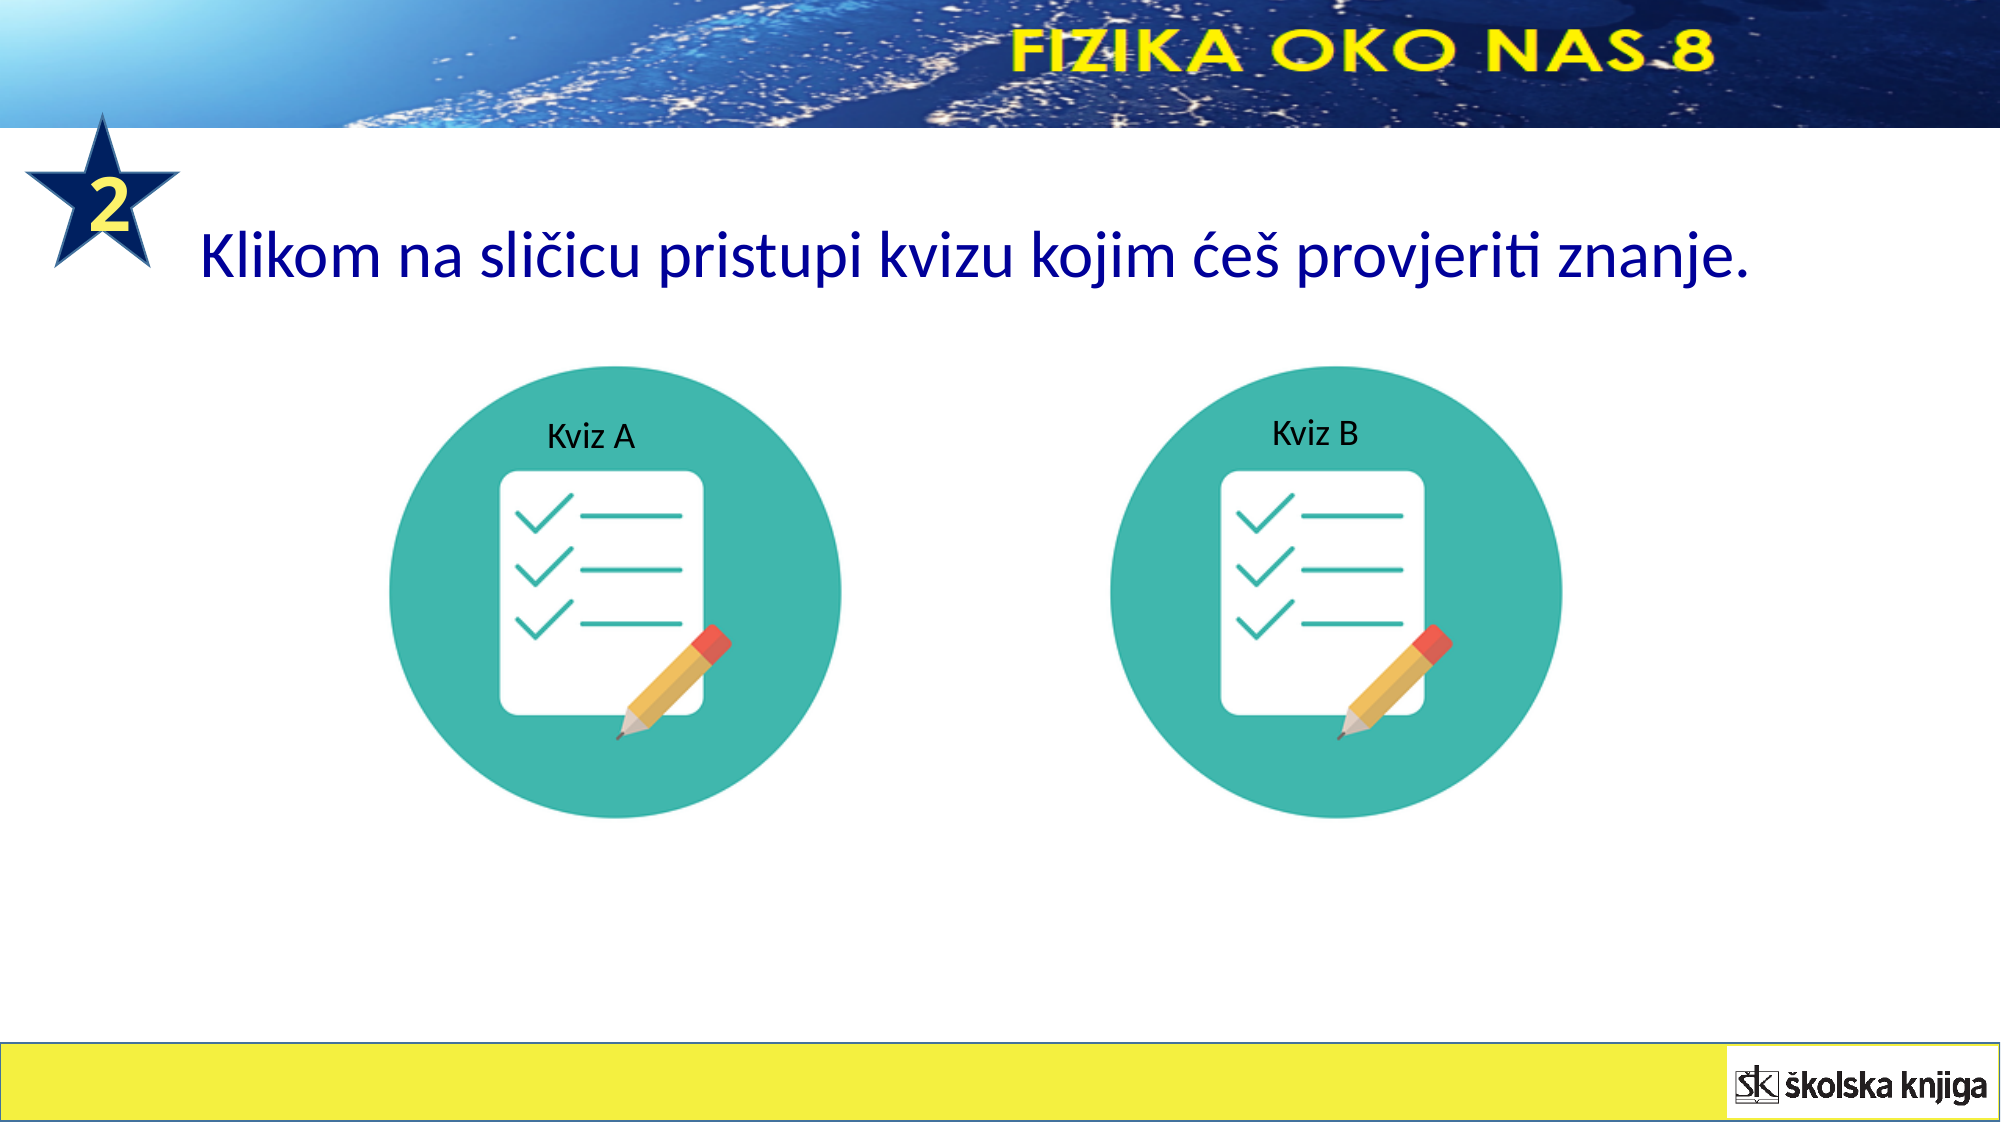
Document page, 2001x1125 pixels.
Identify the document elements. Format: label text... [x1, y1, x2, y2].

picture [0, 0, 2000, 128]
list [349, 326, 881, 858]
picture [1070, 326, 1602, 858]
title Klikom na sličicu pristupi kvizu kojim ćeš provjeriti znanje. [185, 170, 1886, 361]
picture [1727, 1046, 1998, 1118]
text_box 2 [24, 111, 181, 269]
